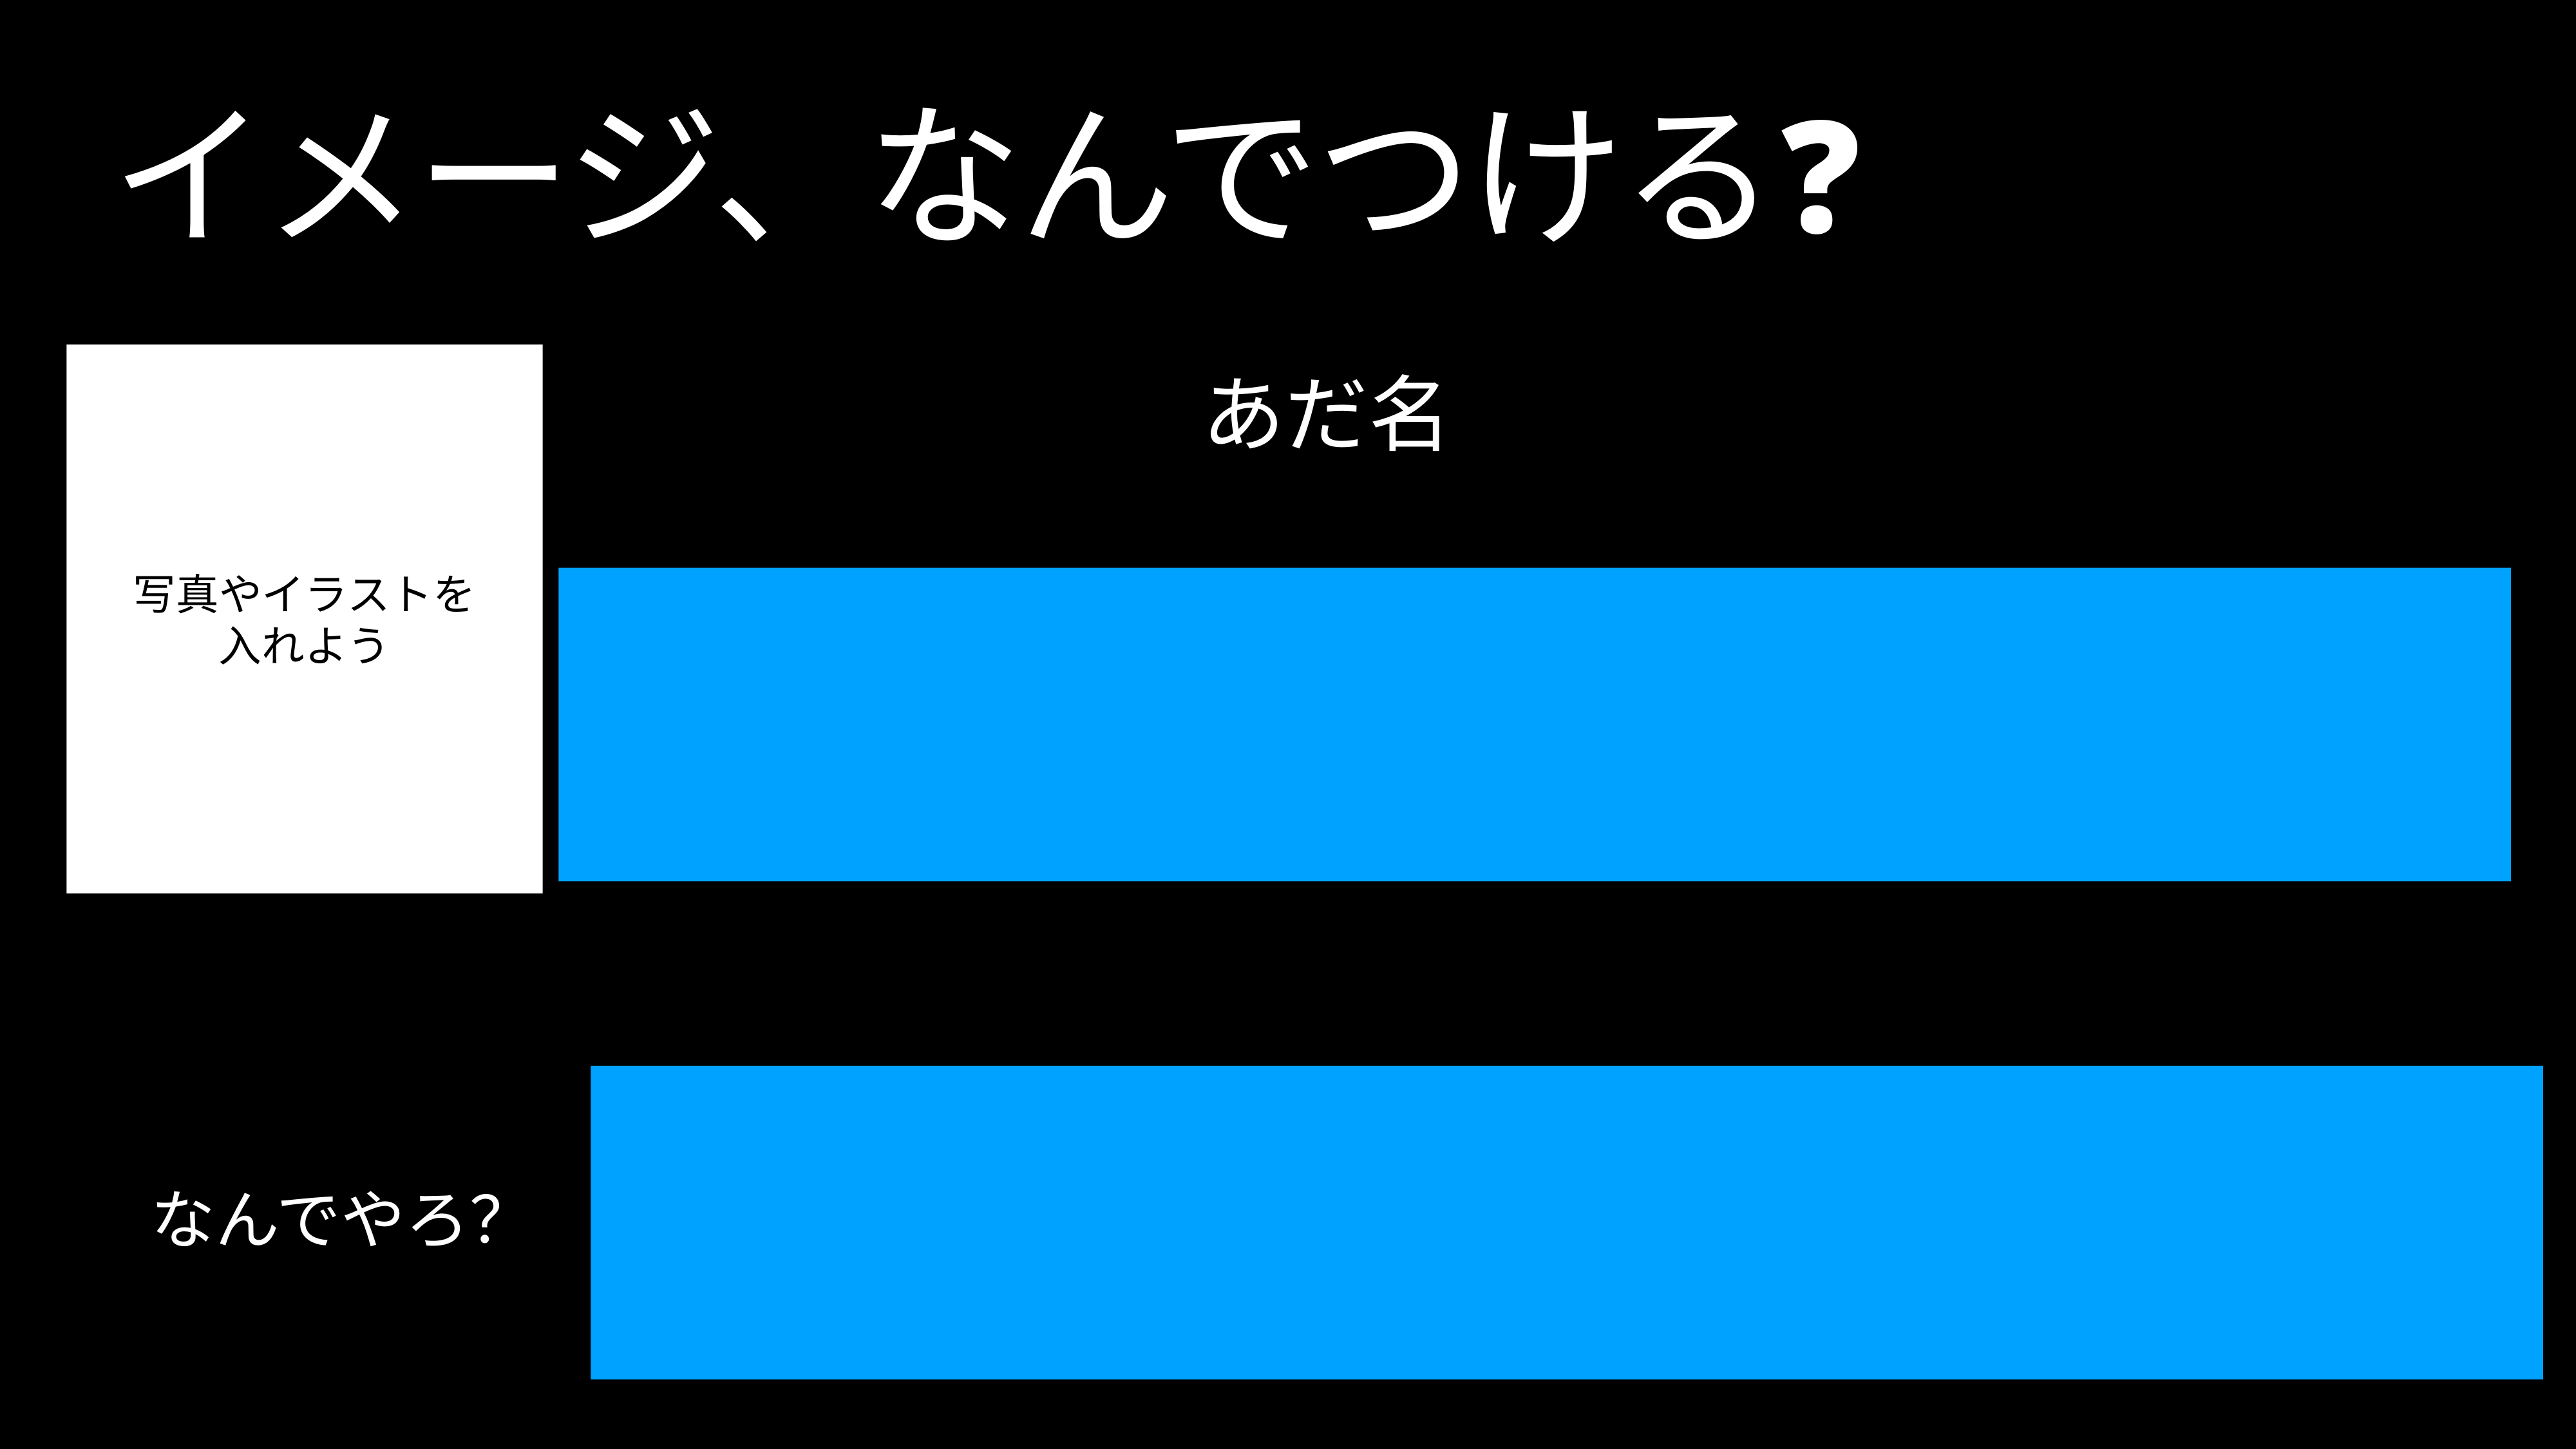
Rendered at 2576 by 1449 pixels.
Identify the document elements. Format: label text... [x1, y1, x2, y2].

text_box [558, 567, 2511, 882]
text_box 写真やイラストを 入れよう [66, 344, 543, 894]
title イメージ、なんでつける❓ [106, 35, 2428, 341]
text_box なんでやろ？ [146, 1182, 540, 1263]
text_box あだ名 [1197, 367, 1457, 468]
text_box [591, 1065, 2543, 1379]
